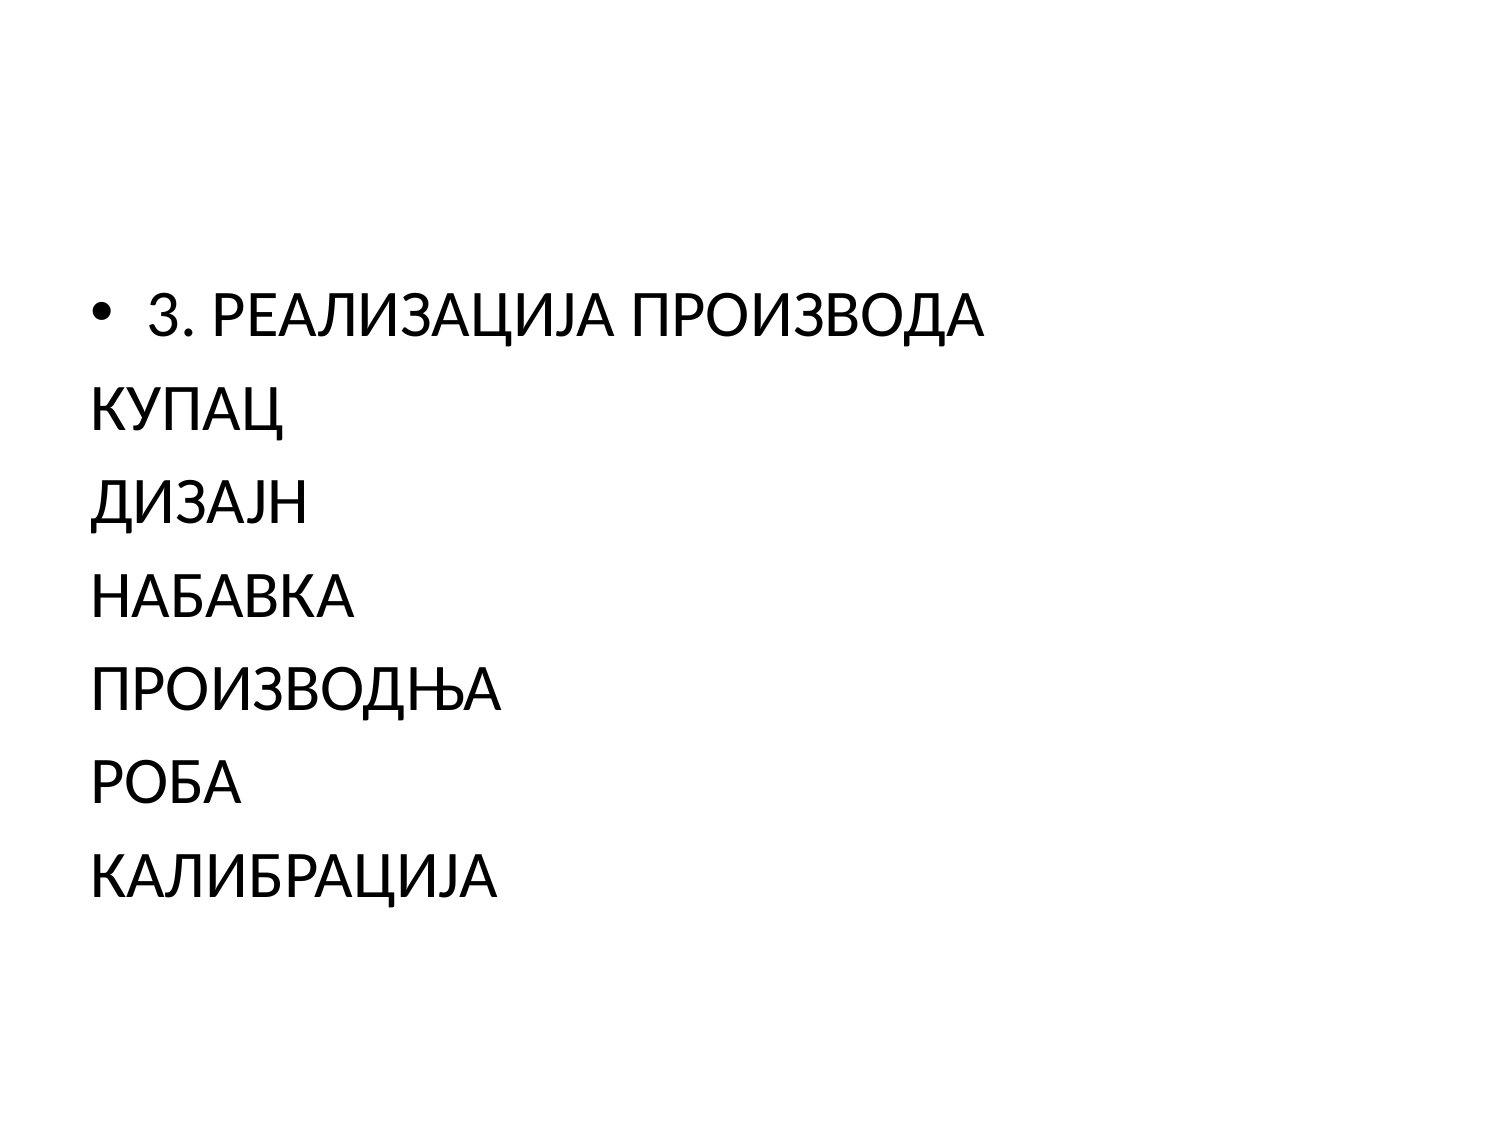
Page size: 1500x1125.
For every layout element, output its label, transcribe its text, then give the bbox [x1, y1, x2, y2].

list 3. РЕАЛИЗАЦИЈА ПРОИЗВОДА КУПАЦ ДИЗАЈН НАБАВКА ПРОИЗВОДЊА РОБА КАЛИБРАЦИЈА [75, 262, 1425, 1005]
